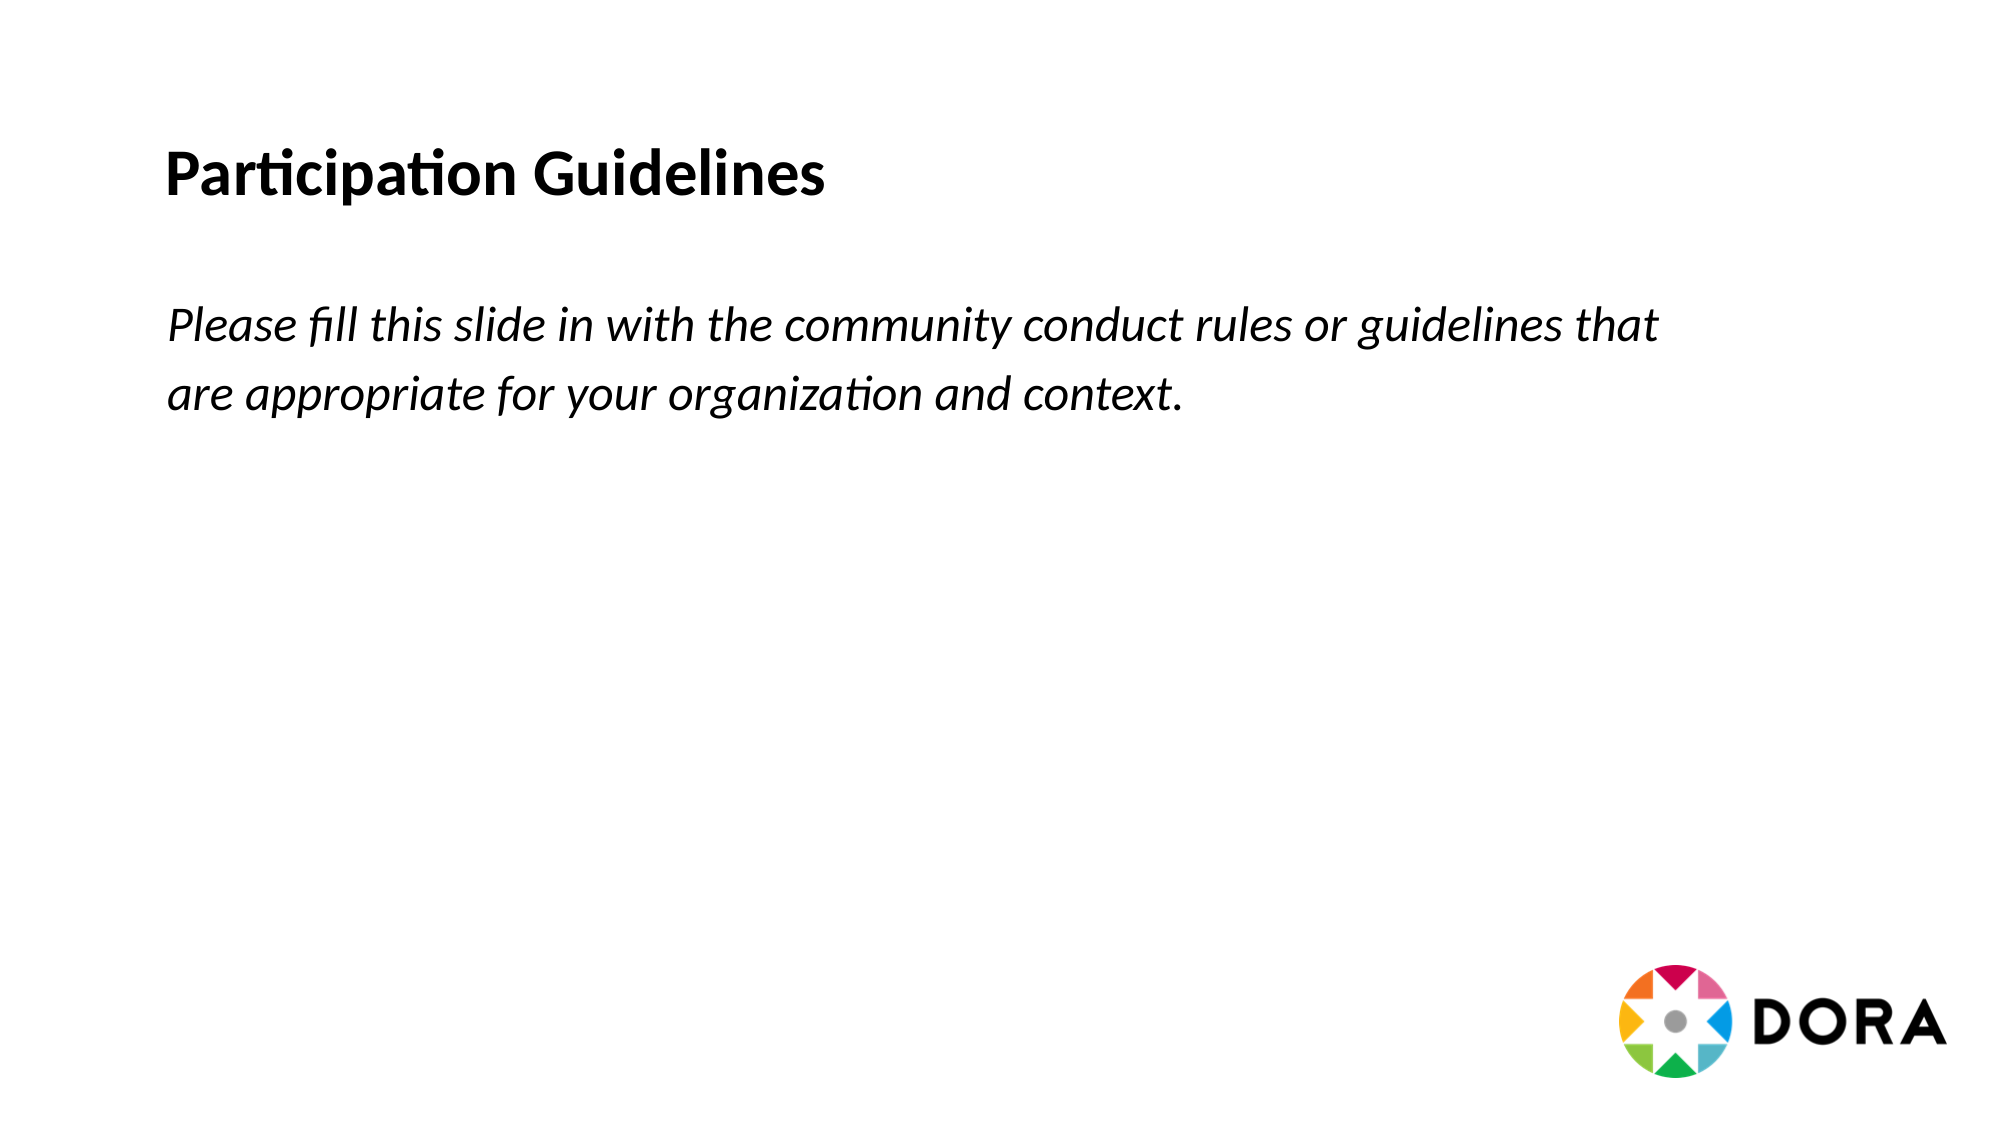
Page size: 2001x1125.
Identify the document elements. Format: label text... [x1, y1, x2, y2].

text_box Participation Guidelines [145, 108, 1590, 240]
text_box Please fill this slide in with the community conduct rules or guidelines that are appropriate for your organization and context. [117, 262, 1690, 1000]
picture [1619, 965, 1948, 1078]
